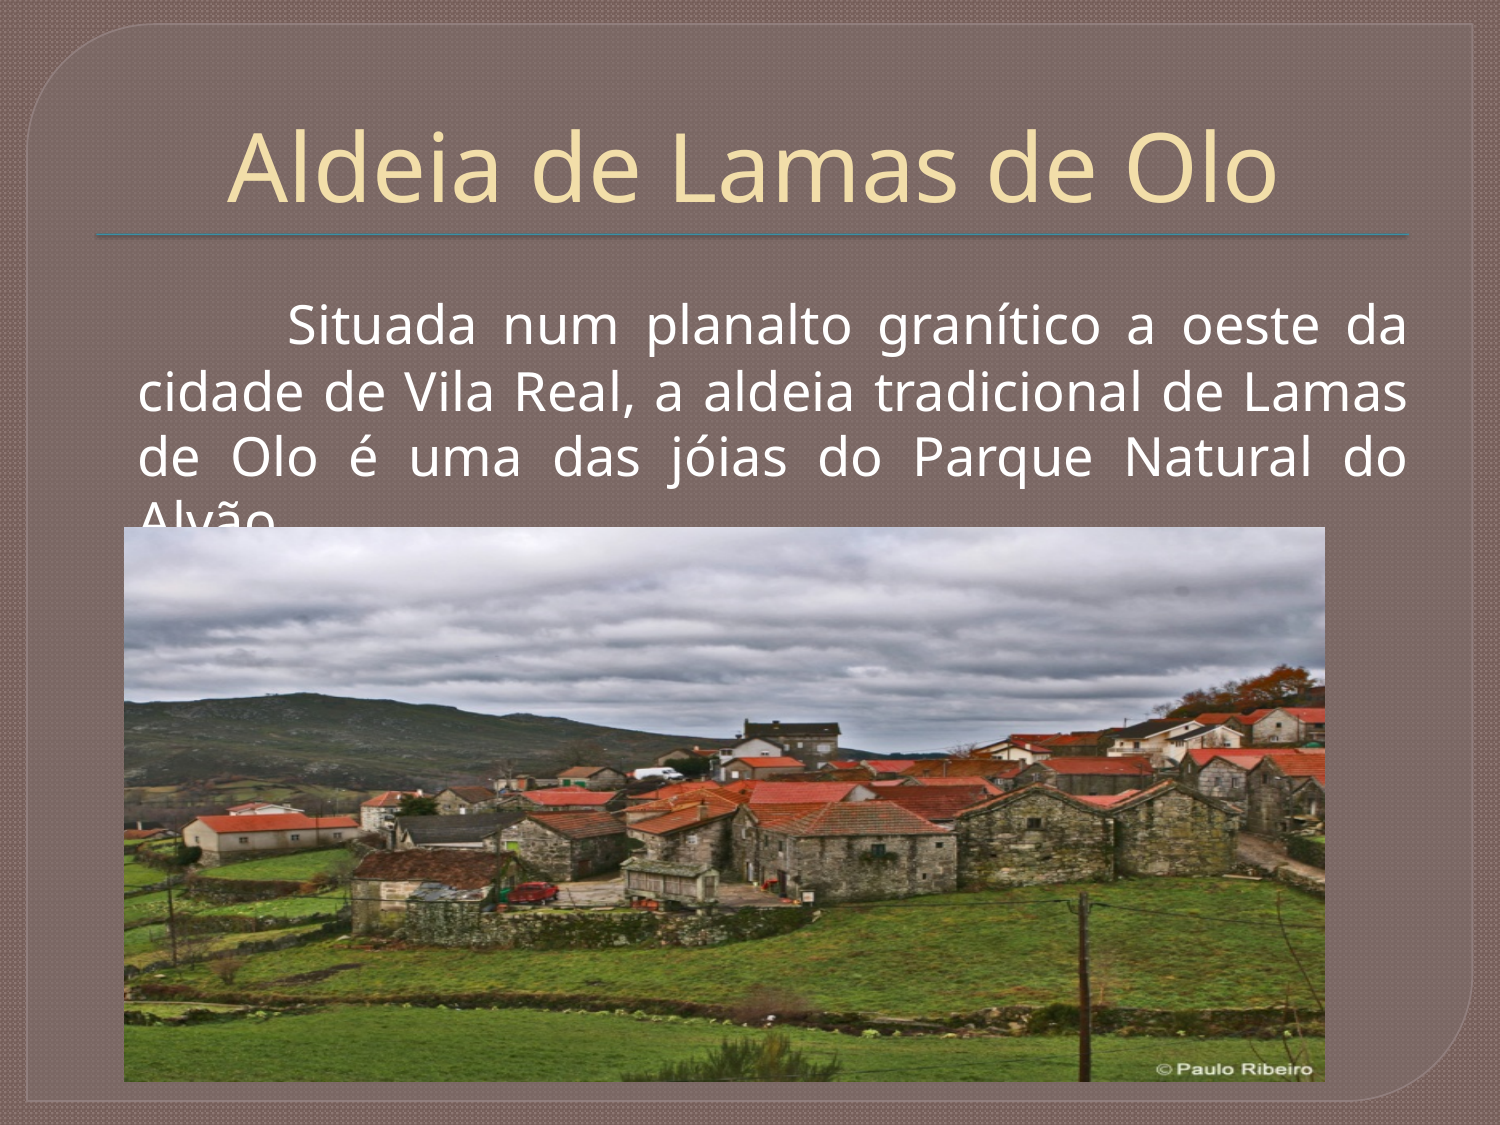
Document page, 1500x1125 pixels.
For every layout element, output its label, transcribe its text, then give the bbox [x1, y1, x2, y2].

picture [124, 527, 1325, 1083]
title Aldeia de Lamas de Olo [75, 41, 1425, 230]
list Situada num planalto granítico a oeste da cidade de Vila Real, a aldeia tradicional de Lamas de Olo é uma das jóias do Parque Natural do Alvão. [75, 270, 1425, 680]
